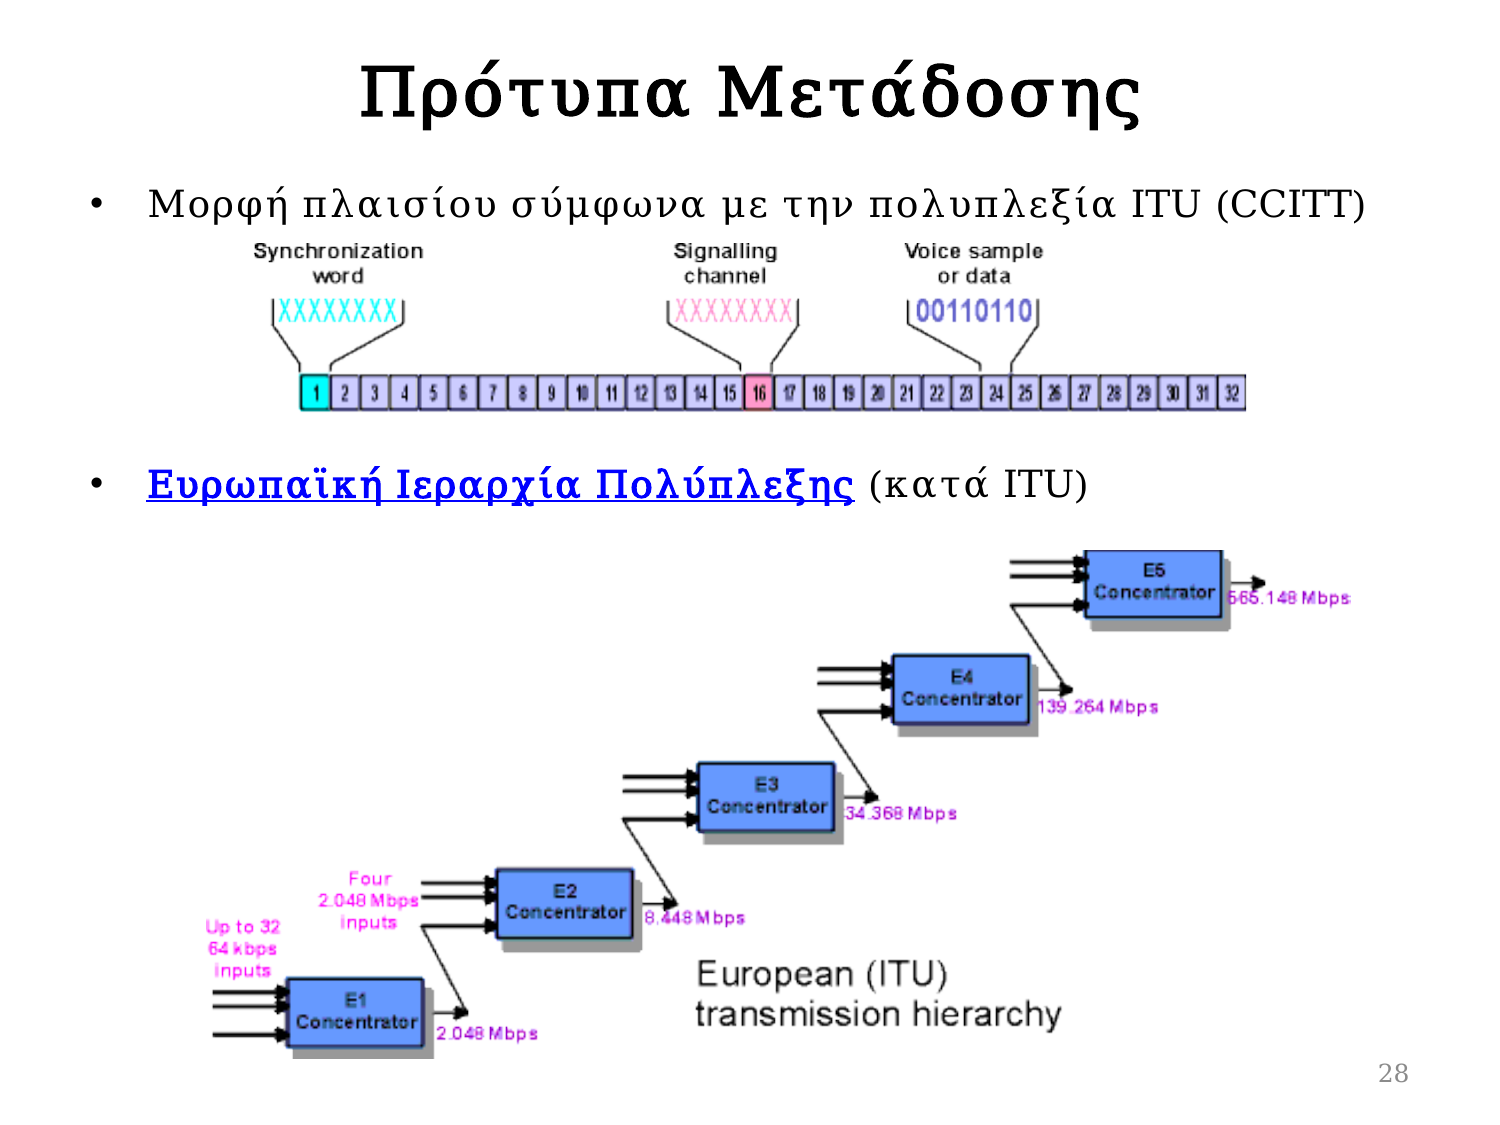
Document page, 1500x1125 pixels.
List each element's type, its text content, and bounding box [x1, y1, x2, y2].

list Μορφή πλαισίου σύμφωνα με την πολυπλεξία ITU (CCITT) Ευρωπαϊκή Ιεραρχία Πολύπλεξης (κατά ITU) [75, 172, 1459, 1071]
picture [253, 243, 1247, 438]
title Πρότυπα Μετάδοσης [75, 19, 1425, 159]
slide_number 28 [1222, 1042, 1425, 1103]
picture [206, 550, 1351, 1059]
